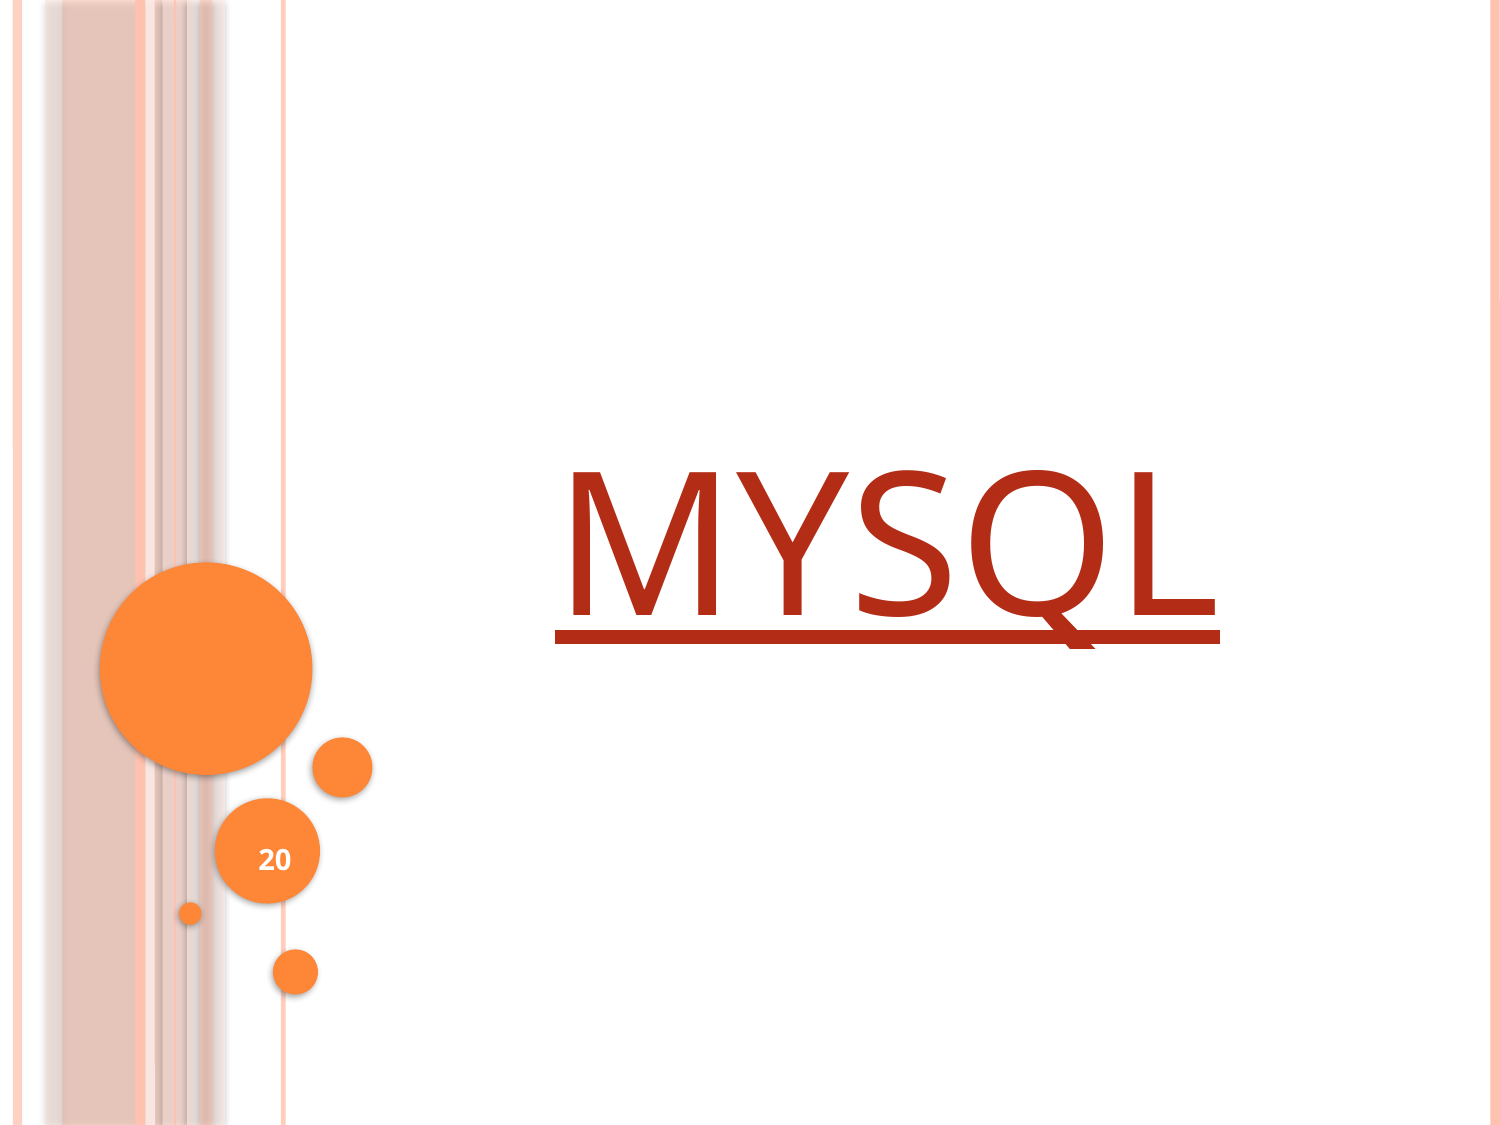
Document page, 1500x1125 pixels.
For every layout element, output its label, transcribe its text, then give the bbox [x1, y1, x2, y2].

slide_number 20 [225, 825, 325, 898]
title MySQL [337, 362, 1438, 663]
